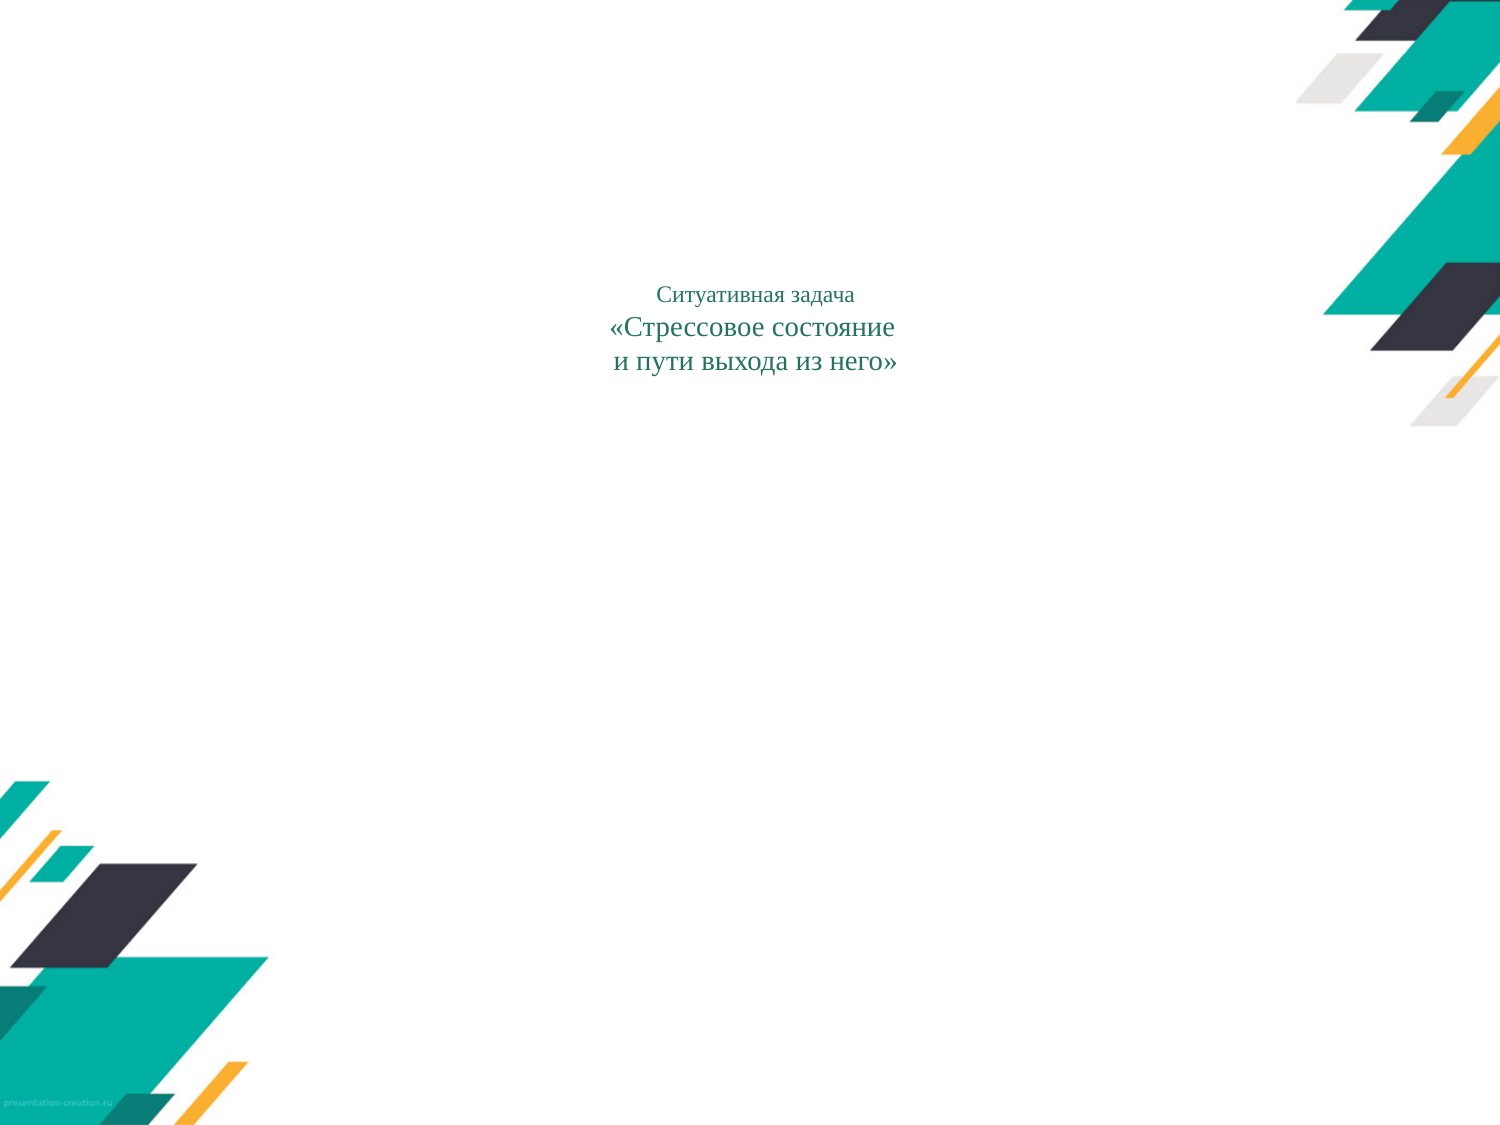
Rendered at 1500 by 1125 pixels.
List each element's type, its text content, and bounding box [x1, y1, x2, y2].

picture [0, 0, 1500, 1125]
title Ситуативная задача «Стрессовое состояние и пути выхода из него» [159, 184, 1353, 386]
